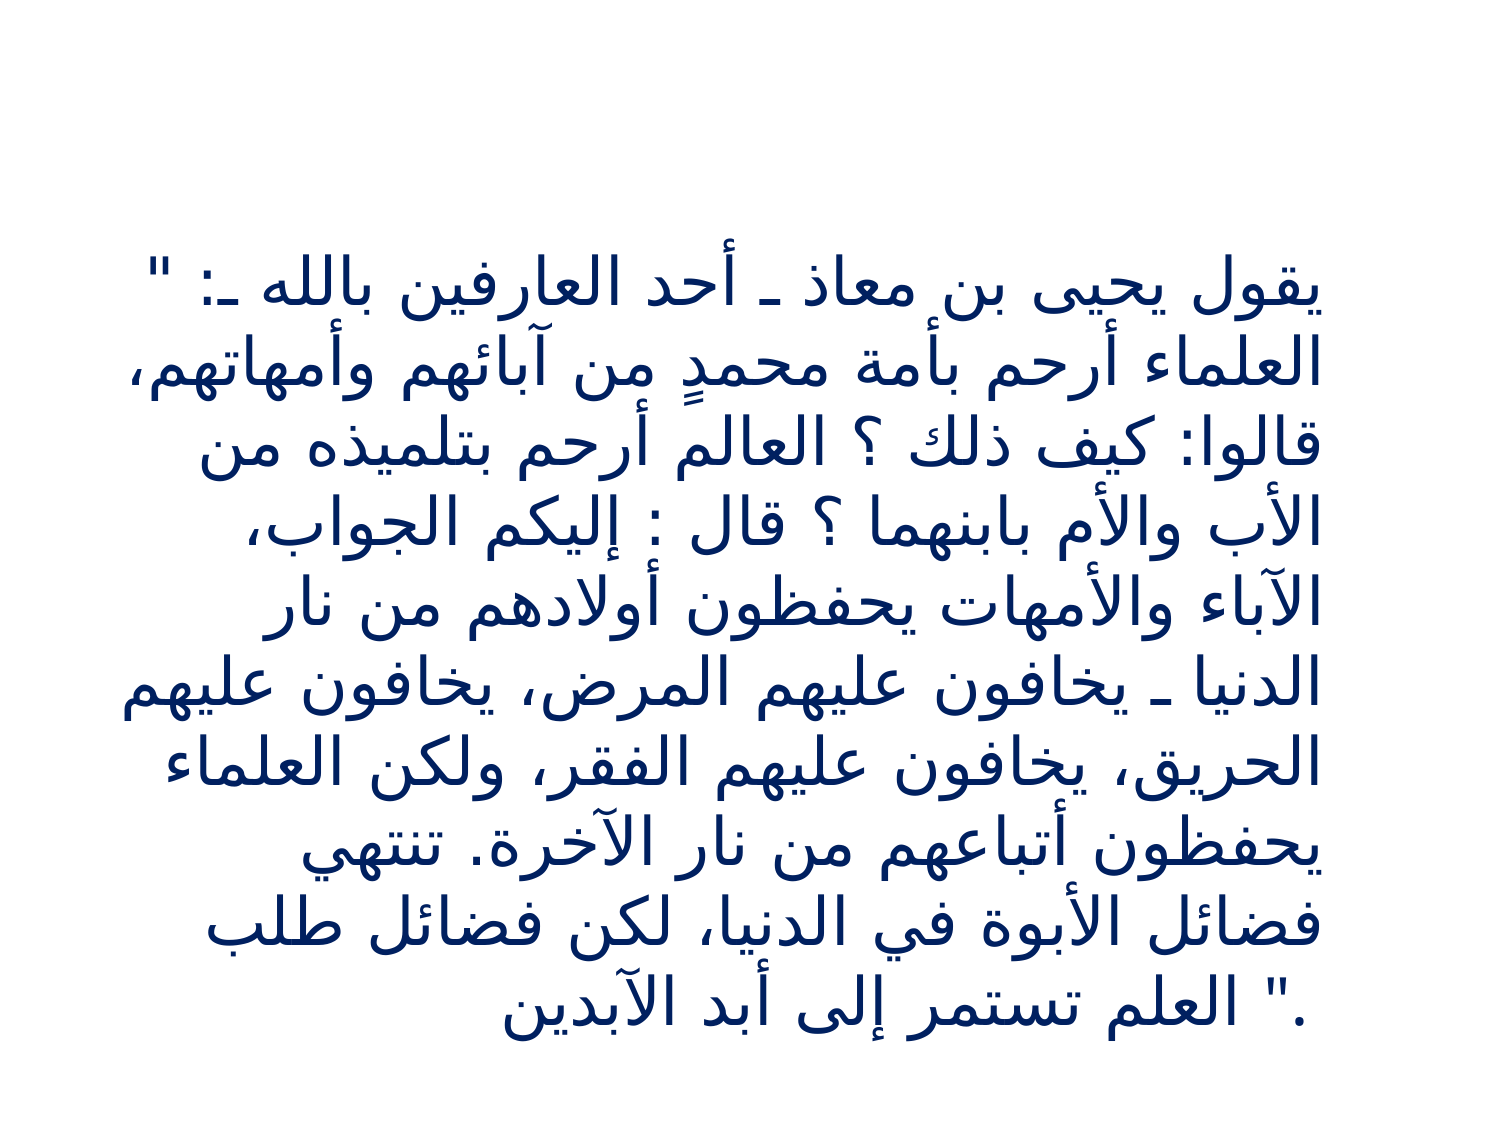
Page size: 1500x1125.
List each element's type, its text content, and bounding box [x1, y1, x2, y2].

text_box يقول يحيى بن معاذ ـ أحد العارفين بالله ـ: " العلماء أرحم بأمة محمدٍ من آبائهم وأمهاتهم، قالوا: كيف ذلك ؟ العالم أرحم بتلميذه من الأب والأم بابنهما ؟‍ قال : إليكم الجواب، الآباء والأمهات يحفظون أولادهم من نار الدنيا ـ يخافون عليهم المرض، يخافون عليهم الحريق، يخافون عليهم الفقر، ولكن العلماء يحفظون أتباعهم من نار الآخرة. تنتهي فضائل الأبوة في الدنيا، لكن فضائل طلب العلم تستمر إلى أبد الآبدين ". [100, 231, 1341, 1046]
